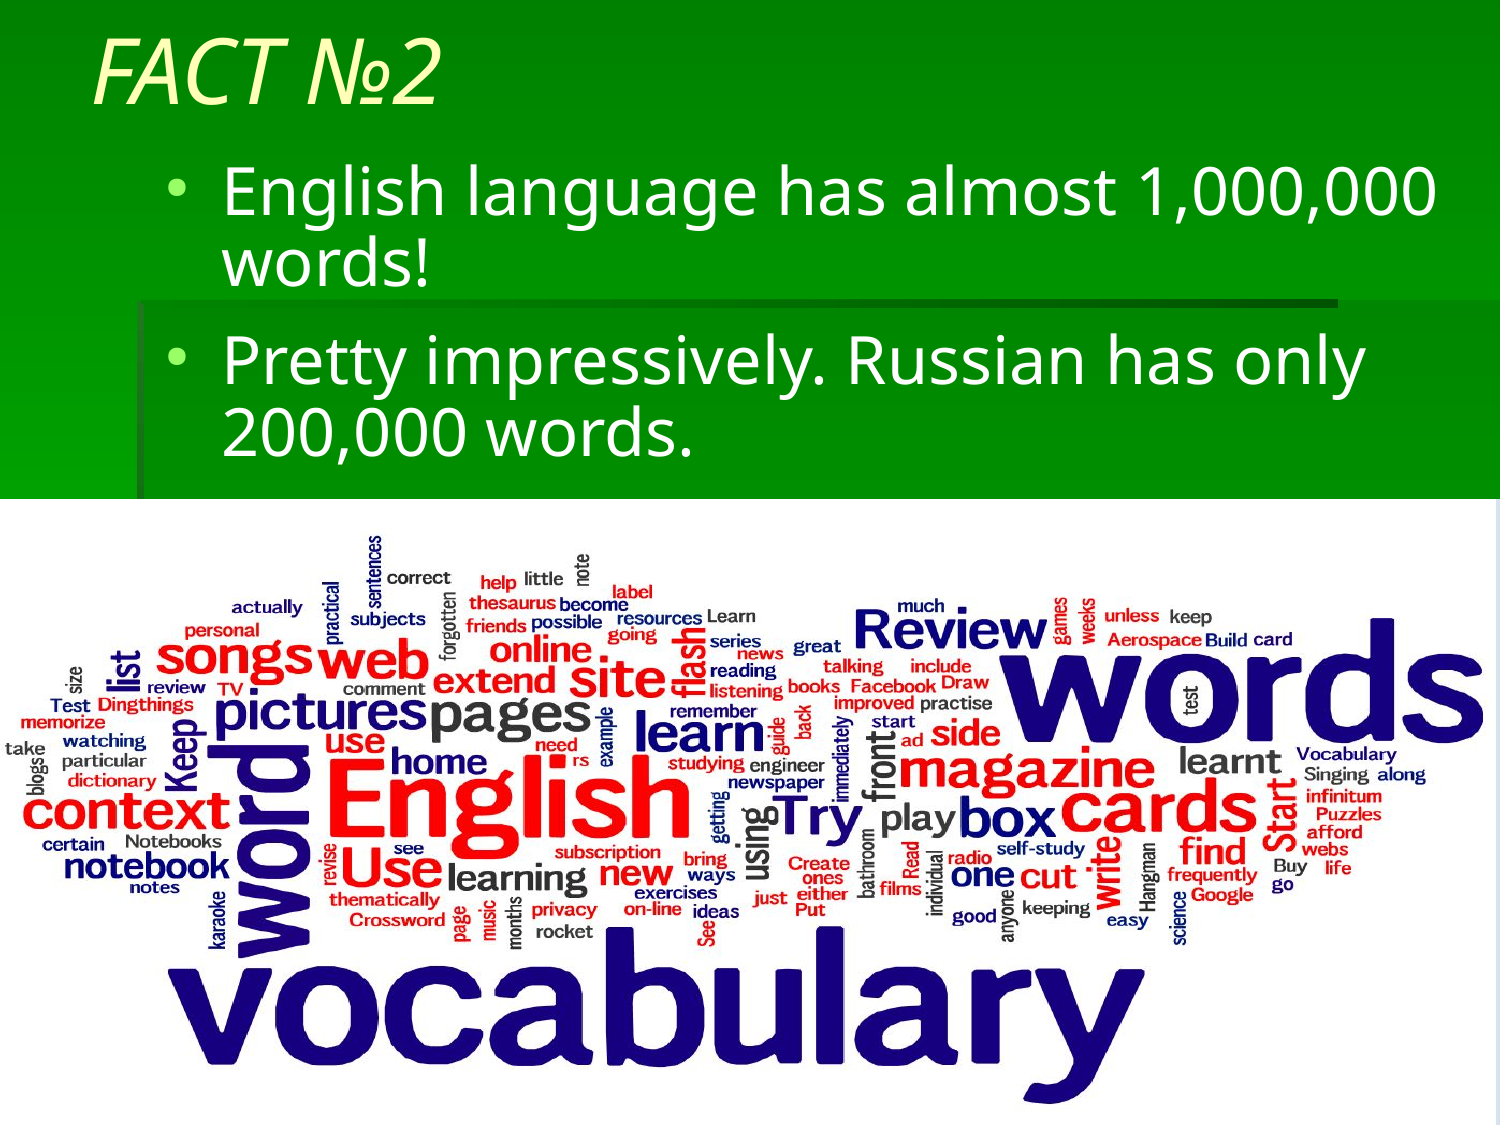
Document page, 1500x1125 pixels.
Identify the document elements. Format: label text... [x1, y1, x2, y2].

picture [0, 499, 1500, 1125]
title FACT №2 [74, 0, 1451, 186]
list English language has almost 1,000,000 words! Pretty impressively. Russian has only 200,000 words. [149, 149, 1464, 498]
